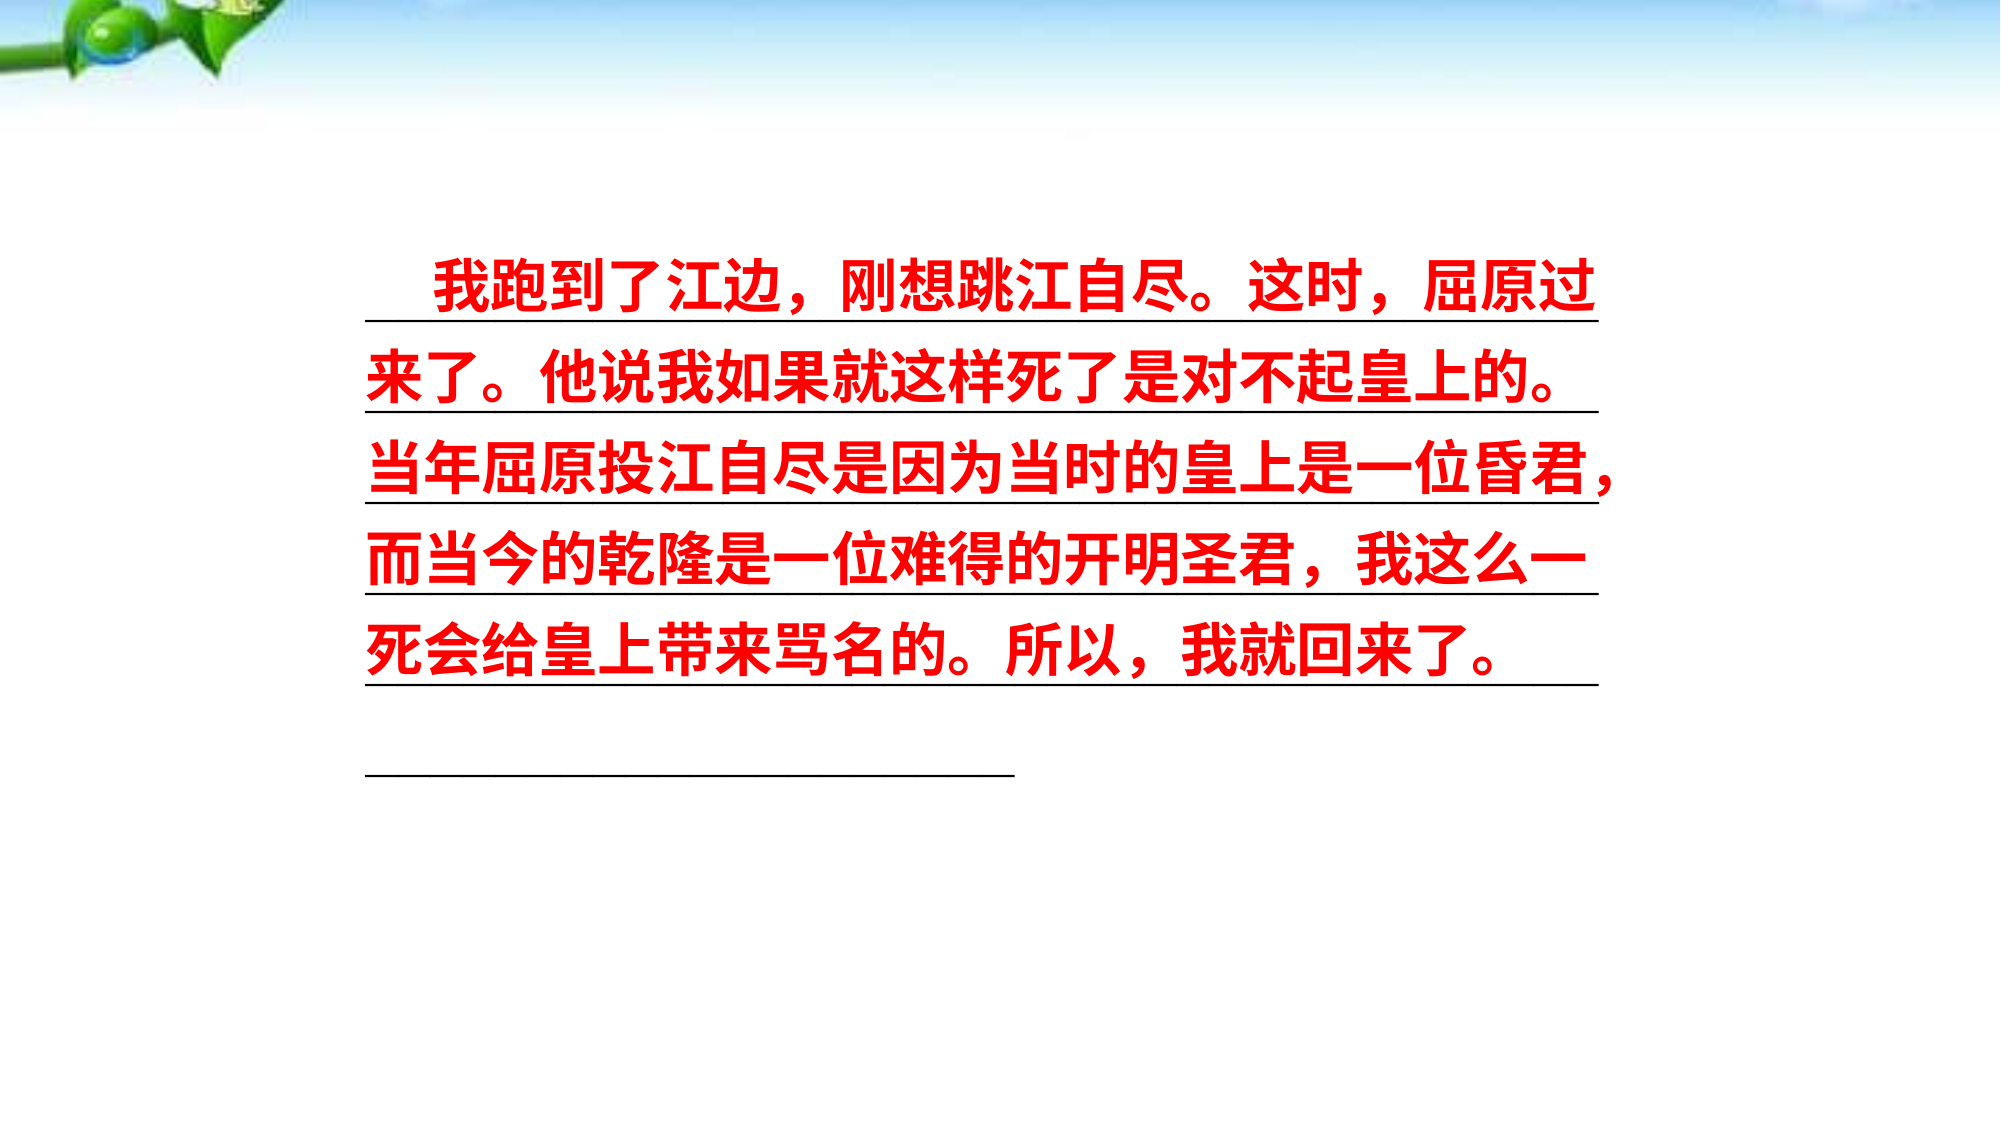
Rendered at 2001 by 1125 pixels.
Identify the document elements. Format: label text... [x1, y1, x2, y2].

text_box 我跑到了江边，刚想跳江自尽。这时，屈原过来了。他说我如果就这样死了是对不起皇上的。当年屈原投江自尽是因为当时的皇上是一位昏君，而当今的乾隆是一位难得的开明圣君，我这么一死会给皇上带来骂名的。所以，我就回来了。 [350, 221, 1615, 691]
text_box __________________________________________________________________________________________________________________________________________________________________________________________________________________ [350, 228, 1627, 790]
picture [0, 0, 2001, 1125]
